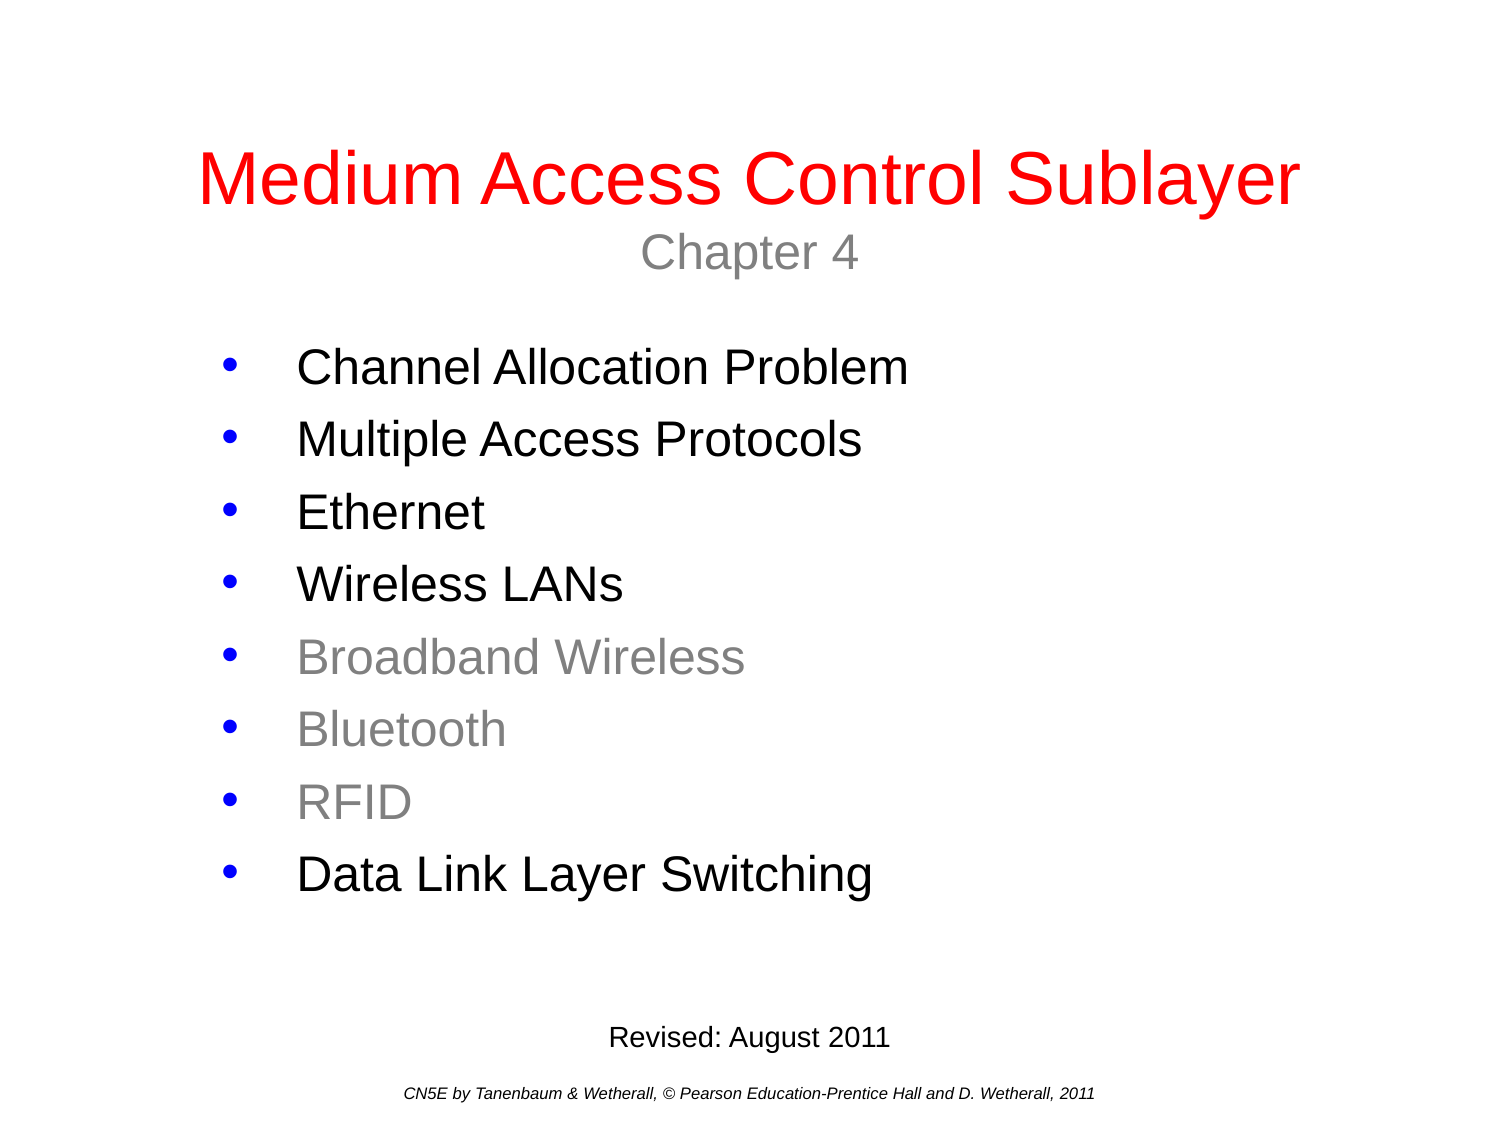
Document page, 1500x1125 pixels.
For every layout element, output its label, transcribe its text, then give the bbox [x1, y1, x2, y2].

text_box Revised: August 2011 [593, 1010, 907, 1061]
list Channel Allocation Problem Multiple Access Protocols Ethernet Wireless LANs Broadband Wireless Bluetooth RFID Data Link Layer Switching [205, 326, 1304, 987]
footer CN5E by Tanenbaum & Wetherall, © Pearson Education-Prentice Hall and D. Wetherall, 2011 [0, 1074, 1500, 1125]
title Medium Access Control Sublayer Chapter 4 [0, 110, 1500, 299]
